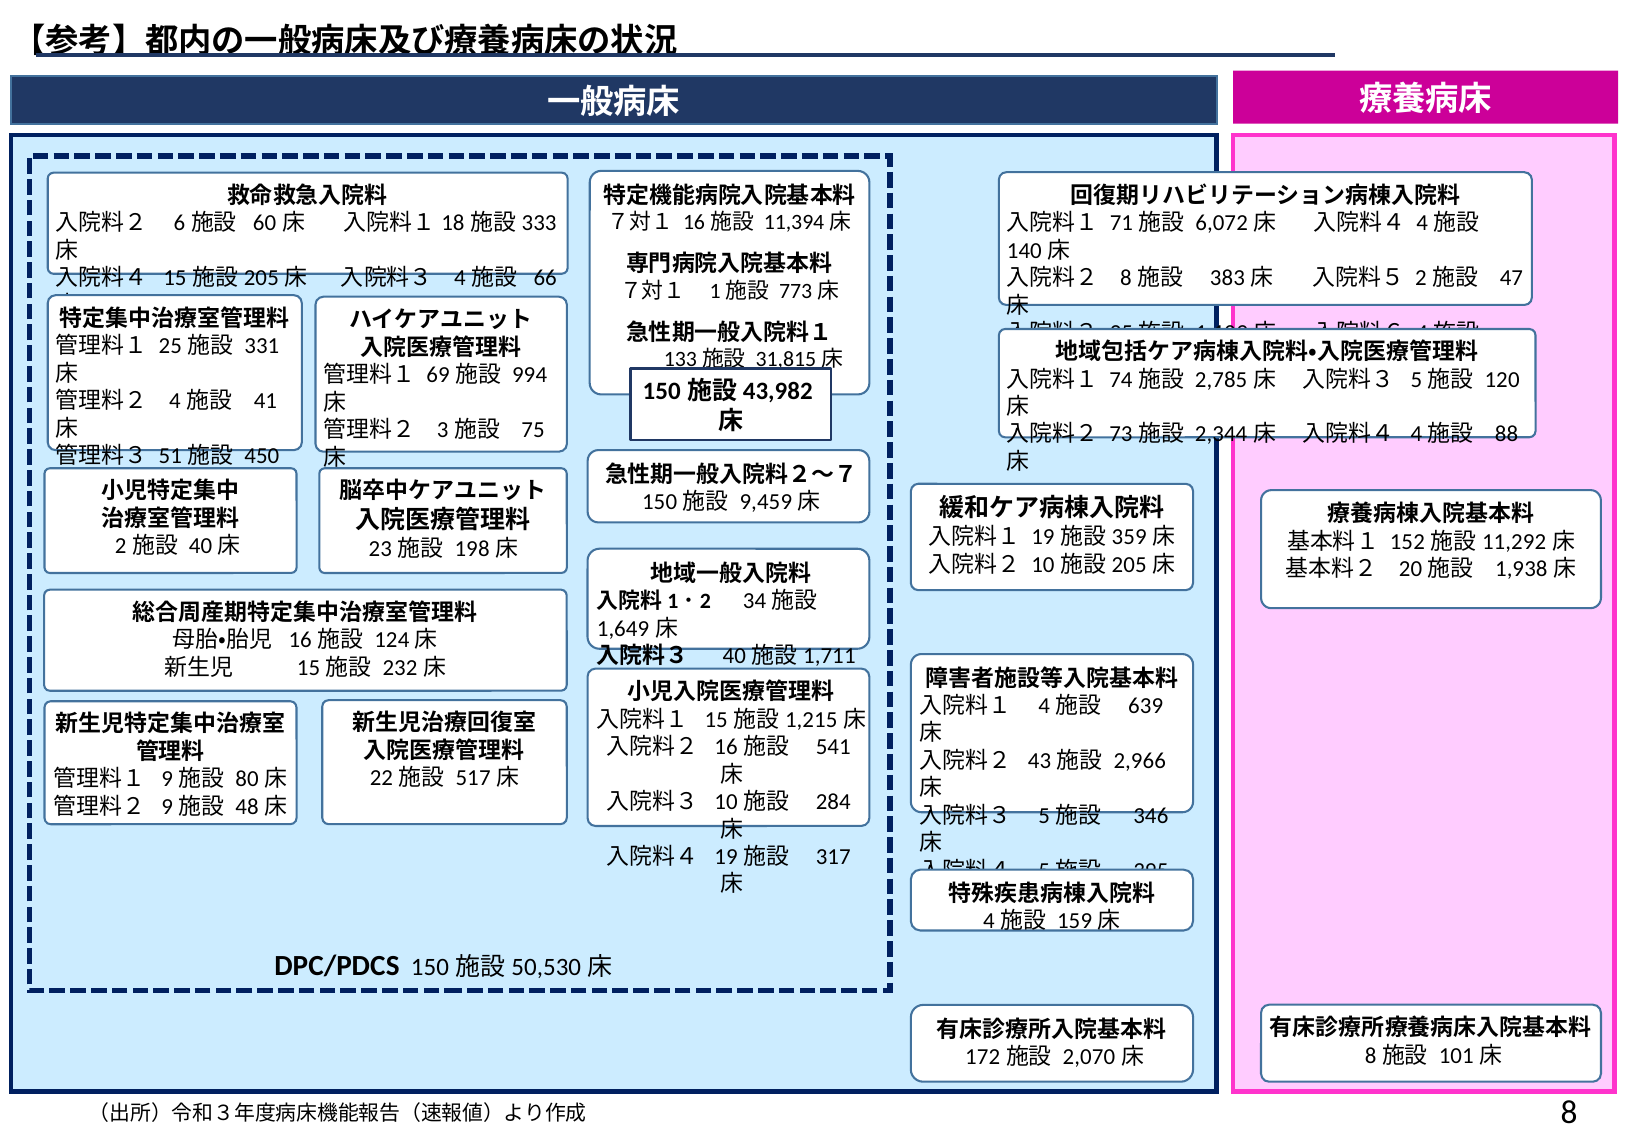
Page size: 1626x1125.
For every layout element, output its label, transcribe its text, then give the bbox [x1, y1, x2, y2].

text_box 急性期一般入院料２～７ 150施設 9,459床 [586, 449, 871, 524]
text_box 地域包括ケア病棟入院料・入院医療管理料 入院料１ 74施設 2,785床 入院料３ 5施設 120床 入院料２ 73施設 2,344床 入院料４ 4施設 88床 [997, 327, 1537, 439]
text_box 特殊疾患病棟入院料 4施設 159床 [909, 868, 1195, 932]
text_box DPC/PDCS 150施設50,530床 [259, 939, 661, 989]
text_box 回復期リハビリテーション病棟入院料 入院料１ 71施設 6,072床 入院料４ 4施設 140床 入院料２ 8施設 383床 入院料５ 2施設 47床 入院料３ 25施設 1,109床 入院料６ 4施設 226床 [997, 171, 1533, 306]
text_box [10, 134, 1218, 1093]
text_box [29, 155, 891, 992]
text_box 障害者施設等入院基本料 入院料１ 4施設 639床 入院料２ 43施設 2,966床 入院料３ 5施設 346床 入院料４ 5施設 395床 [909, 653, 1195, 814]
text_box 療養病床 [1232, 70, 1619, 125]
text_box 【参考】都内の一般病床及び療養病床の状況 [0, 12, 1601, 67]
slide_number 8 [1226, 1080, 1593, 1125]
text_box 療養病棟入院基本料 基本料１ 152施設11,292床 基本料２ 20施設 1,938床 [1260, 489, 1603, 610]
text_box 有床診療所療養病床入院基本料 8施設 101床 [1259, 1003, 1603, 1083]
text_box 150施設43,982床 [630, 368, 832, 441]
text_box 小児入院医療管理料 入院料１ 15施設1,215床 入院料２ 16施設 541床 入院料３ 10施設 284床 入院料４ 19施設 317床 [586, 667, 871, 828]
text_box （出所）令和３年度病床機能報告（速報値）より作成 [74, 1092, 687, 1125]
text_box 有床診療所入院基本料 172施設 2,070床 [909, 1003, 1195, 1083]
text_box [1232, 134, 1616, 1093]
text_box 緩和ケア病棟入院料 入院料１ 19施設359床 入院料２ 10施設205床 [909, 482, 1195, 592]
text_box 一般病床 [10, 75, 1218, 125]
